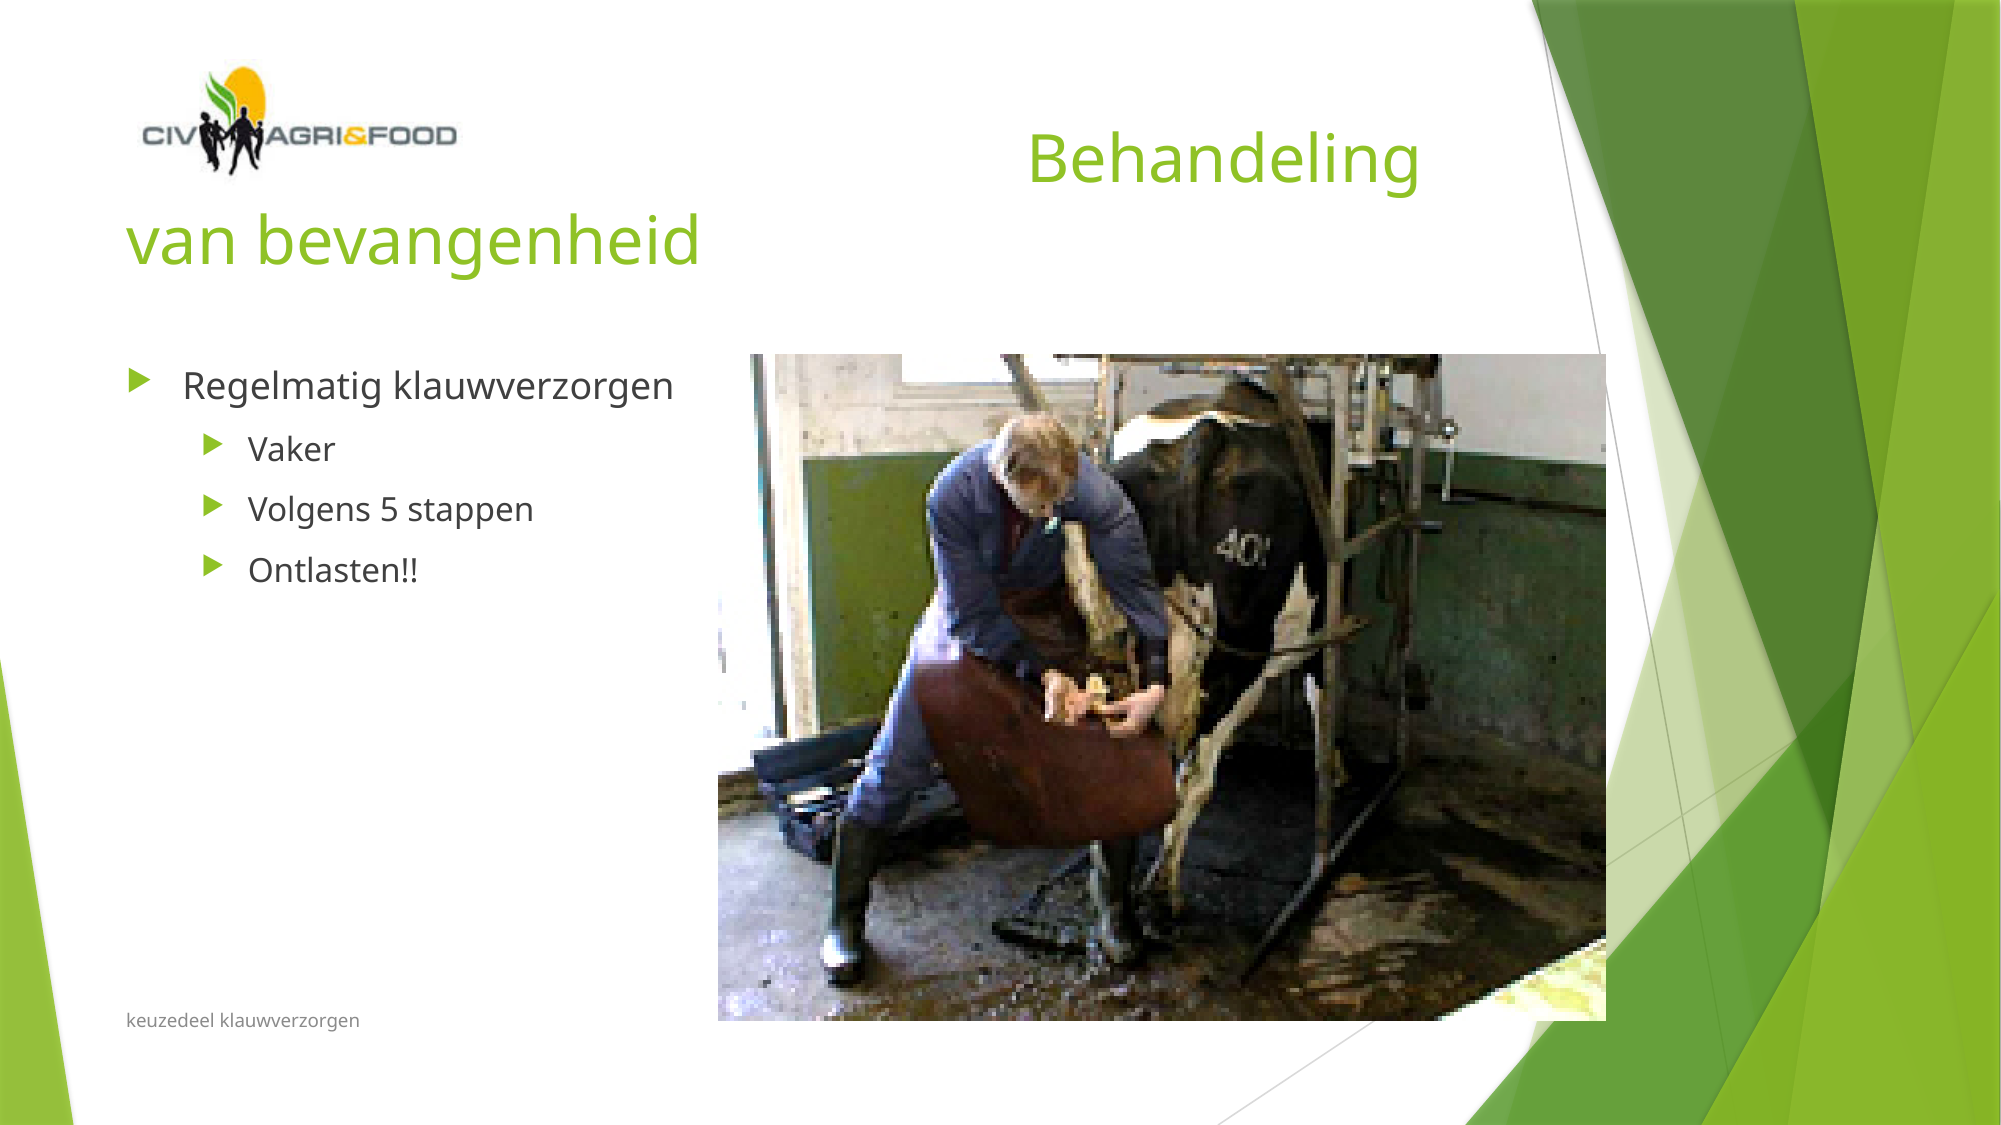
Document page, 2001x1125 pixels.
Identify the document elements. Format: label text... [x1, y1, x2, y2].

title Behandeling van bevangenheid [111, 99, 1522, 317]
picture [717, 353, 1607, 1022]
picture [137, 59, 463, 99]
footer keuzedeel klauwverzorgen [111, 991, 1145, 1051]
list Regelmatig klauwverzorgen Vaker Volgens 5 stappen Ontlasten!! [111, 354, 716, 991]
